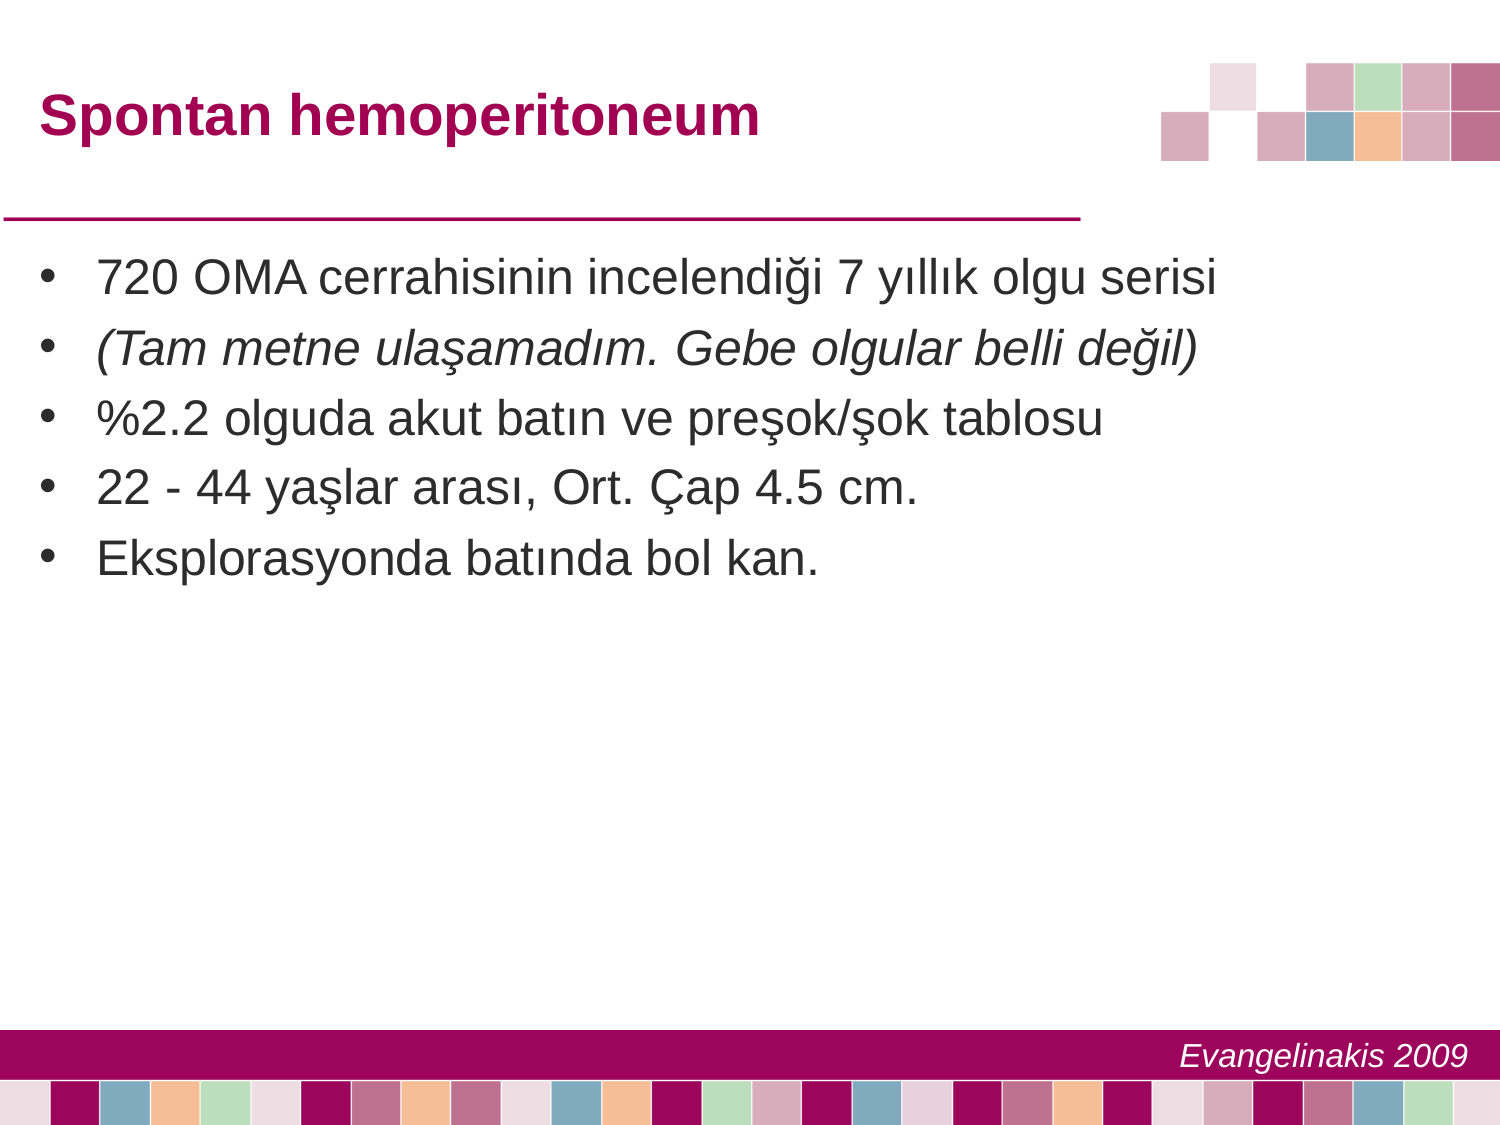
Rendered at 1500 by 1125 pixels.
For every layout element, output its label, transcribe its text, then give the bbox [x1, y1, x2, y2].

picture [0, 1030, 1500, 1125]
picture [0, 212, 1088, 227]
title Spontan hemoperitoneum [24, 12, 1138, 213]
list 720 OMA cerrahisinin incelendiği 7 yıllık olgu serisi (Tam metne ulaşamadım. Gebe olgular belli değil) %2.2 olguda akut batın ve preşok/şok tablosu 22 - 44 yaşlar arası, Ort. Çap 4.5 cm. Eksplorasyonda batında bol kan. [24, 237, 1476, 1013]
picture [1149, 62, 1500, 161]
text_box Evangelinakis 2009 [1164, 1026, 1484, 1082]
